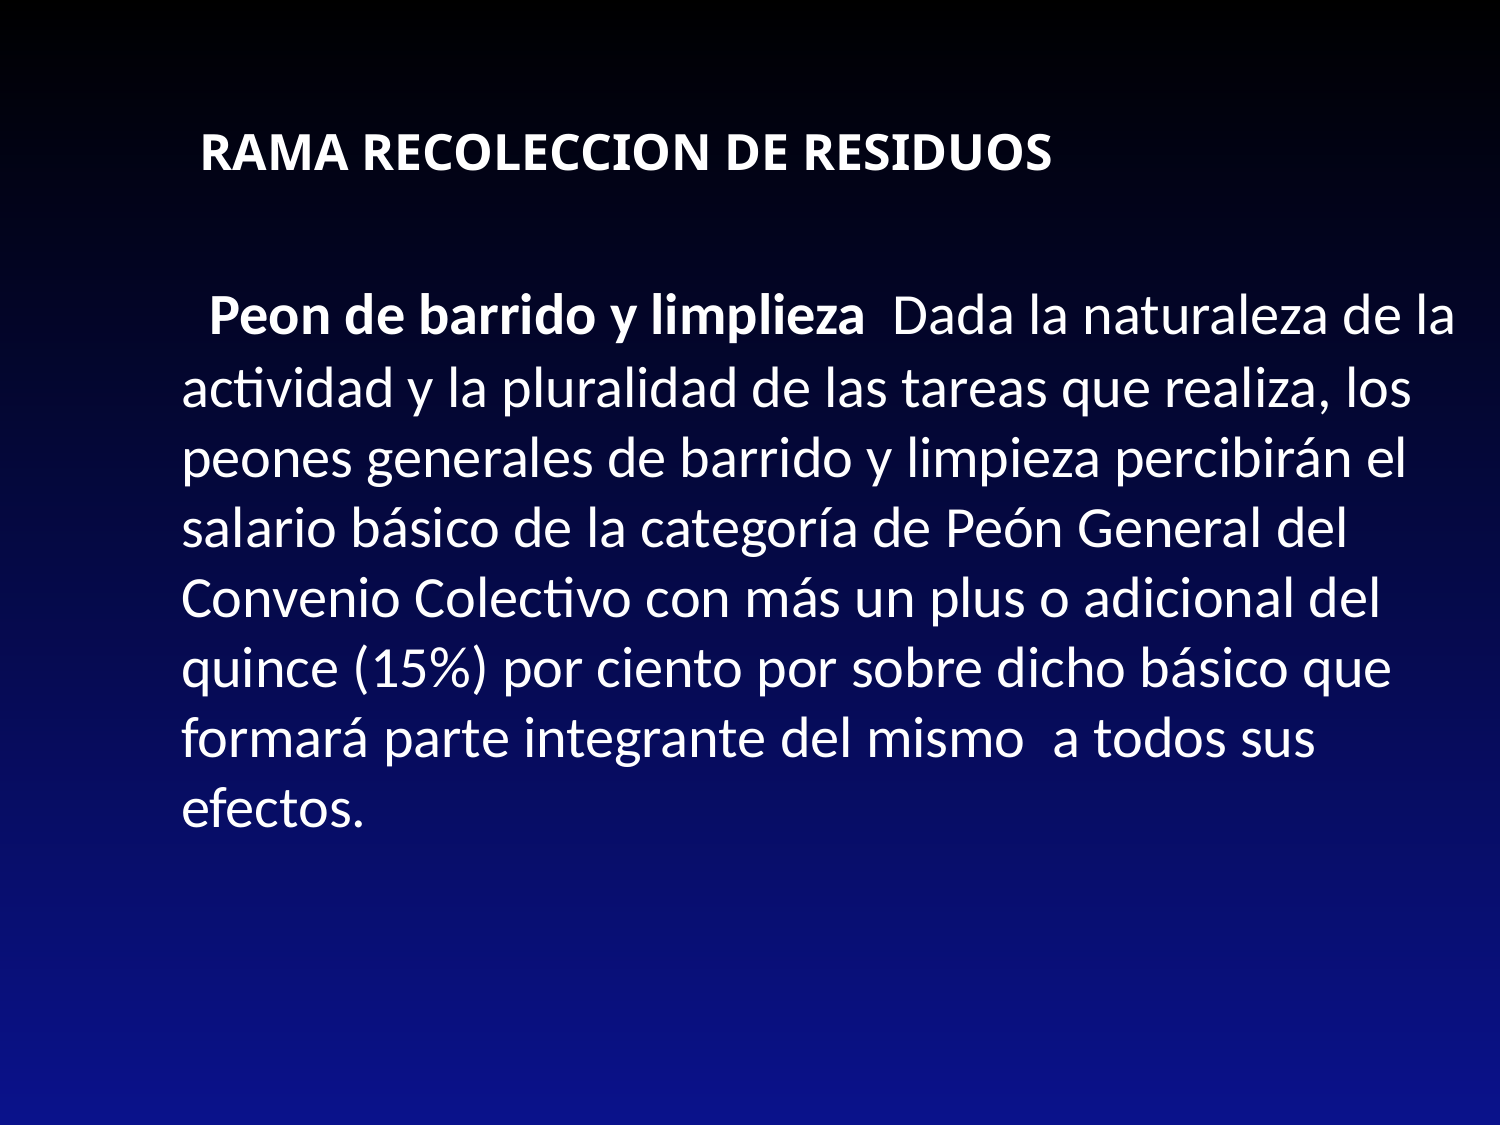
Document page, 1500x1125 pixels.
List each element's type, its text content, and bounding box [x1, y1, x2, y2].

title RAMA RECOLECCION DE RESIDUOS [0, 44, 1351, 233]
list Peon de barrido y limplieza Dada la naturaleza de la actividad y la pluralidad de las tareas que realiza, los peones generales de barrido y limpieza percibirán el salario básico de la categoría de Peón General del Convenio Colectivo con más un plus o adicional del quince (15%) por ciento por sobre dicho básico que formará parte integrante del mismo a todos sus efectos. [124, 259, 1500, 917]
